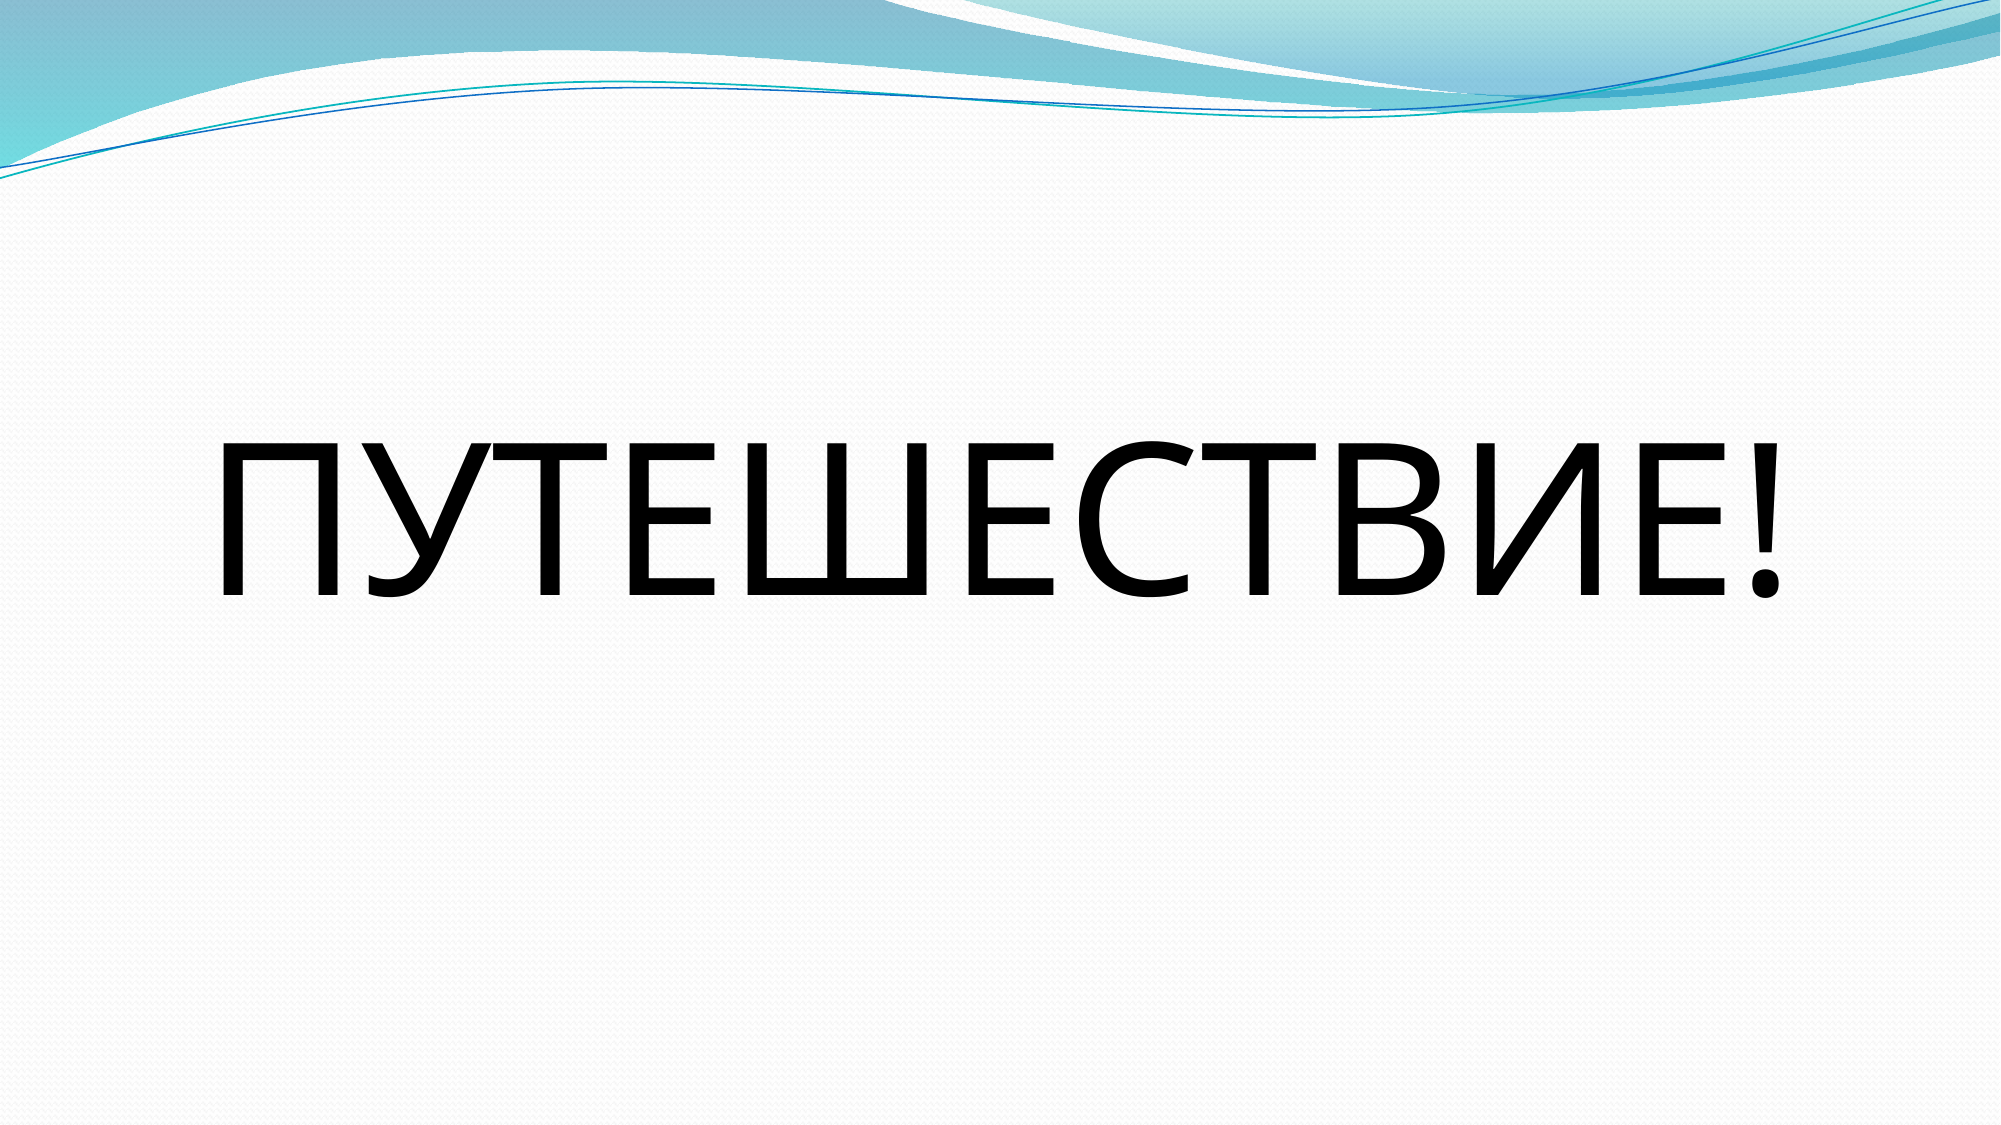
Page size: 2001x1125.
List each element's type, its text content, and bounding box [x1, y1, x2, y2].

text_box ПУТЕШЕСТВИЕ! [72, 330, 1928, 723]
